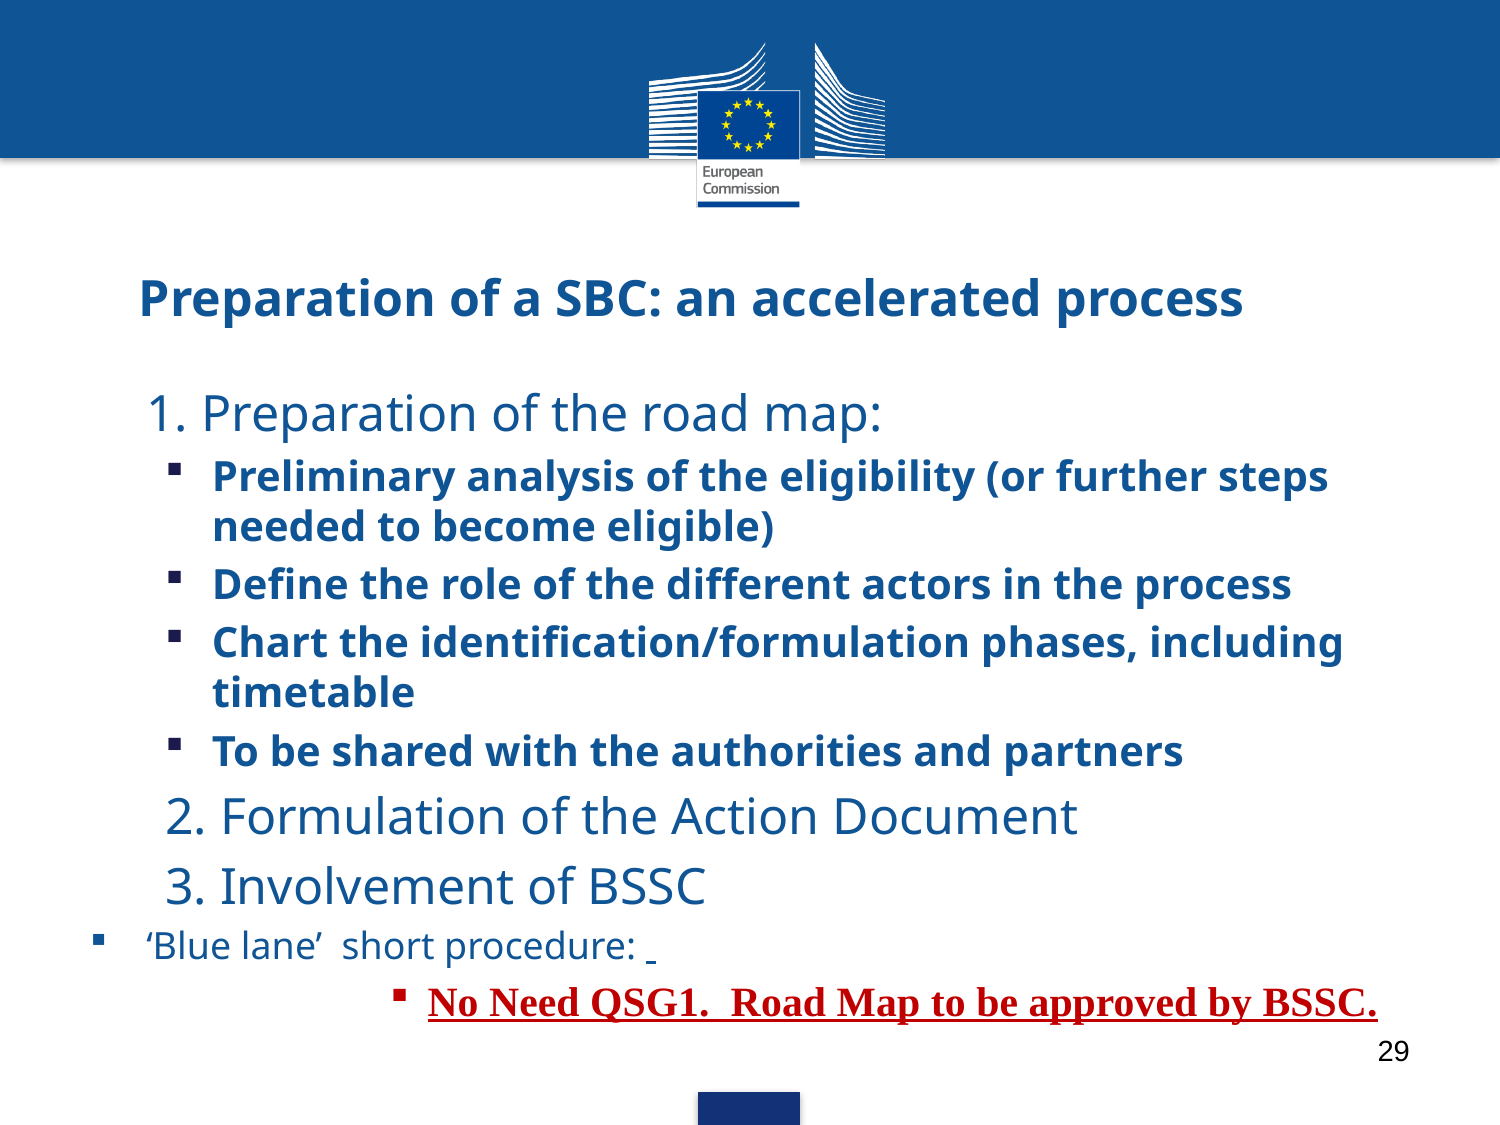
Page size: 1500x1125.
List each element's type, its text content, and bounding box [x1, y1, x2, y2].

list 1. Preparation of the road map: Preliminary analysis of the eligibility (or further steps needed to become eligible) Define the role of the different actors in the process Chart the identification/formulation phases, including timetable To be shared with the authorities and partners 2. Formulation of the Action Document 3. Involvement of BSSC ‘Blue lane’ short procedure: No Need QSG1. Road Map to be approved by BSSC. [74, 373, 1426, 1000]
title Preparation of a SBC: an accelerated process [64, 219, 1426, 374]
slide_number 29 [1074, 1024, 1426, 1103]
picture [649, 42, 885, 208]
